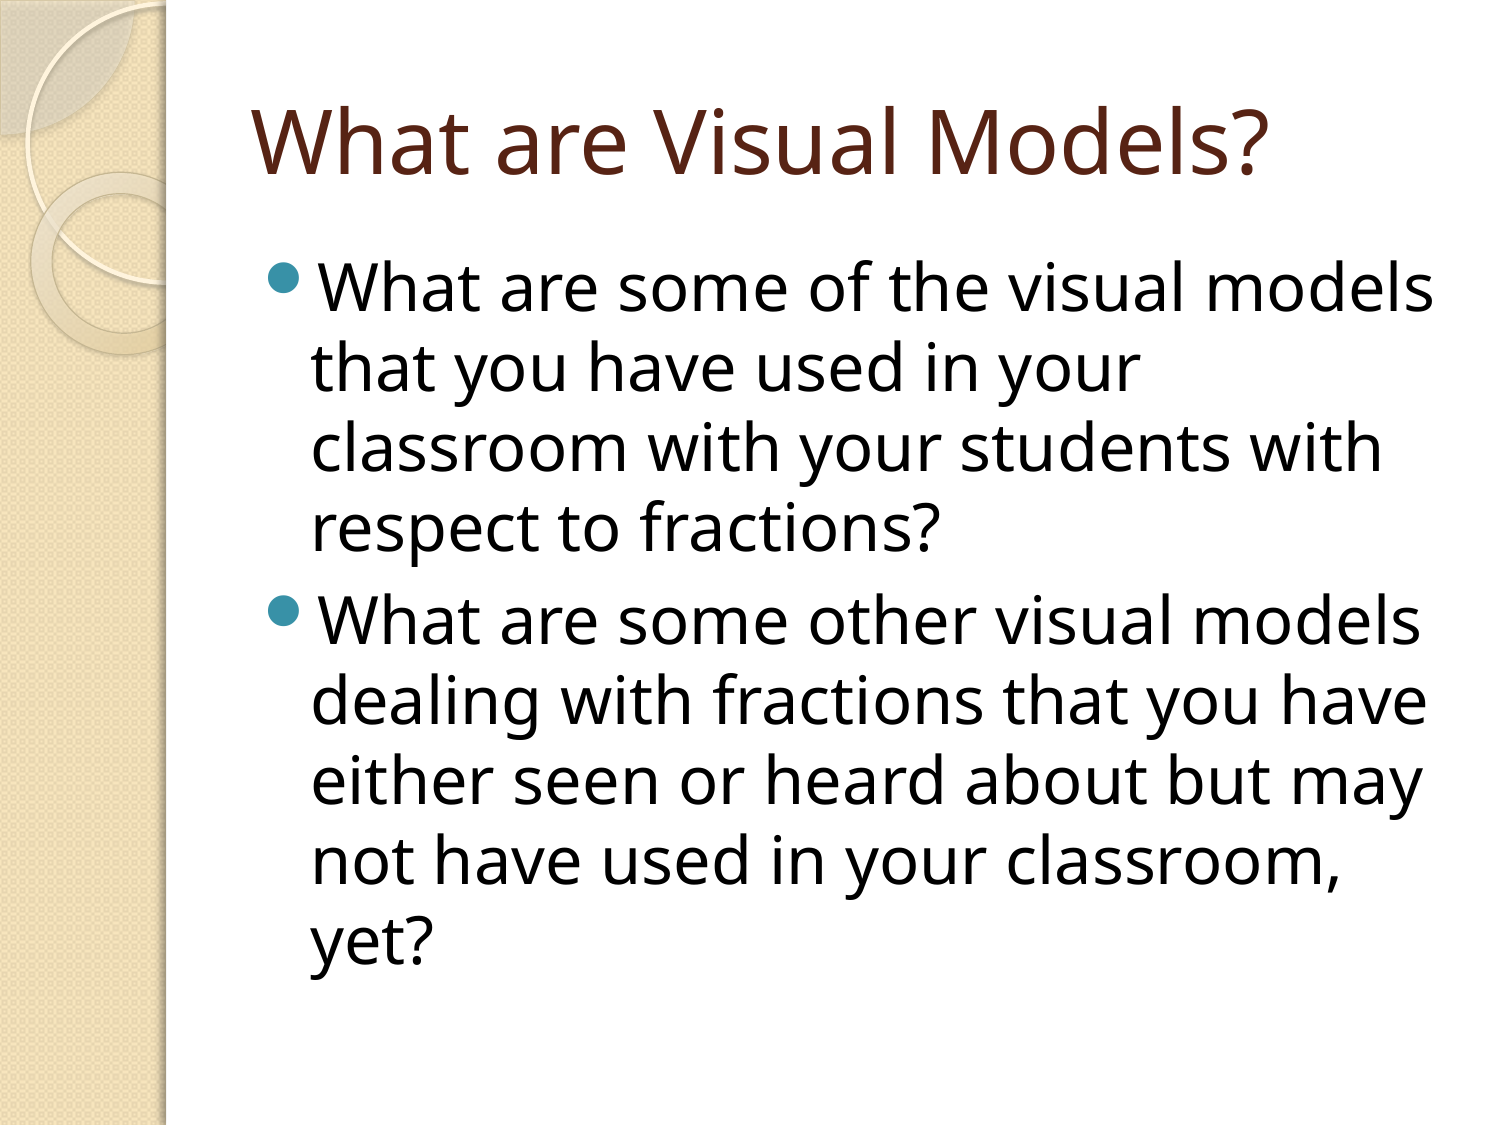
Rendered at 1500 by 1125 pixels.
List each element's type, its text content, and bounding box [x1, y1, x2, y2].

list What are some of the visual models that you have used in your classroom with your students with respect to fractions? What are some other visual models dealing with fractions that you have either seen or heard about but may not have used in your classroom, yet? [235, 237, 1466, 1025]
title What are Visual Models? [235, 45, 1466, 233]
